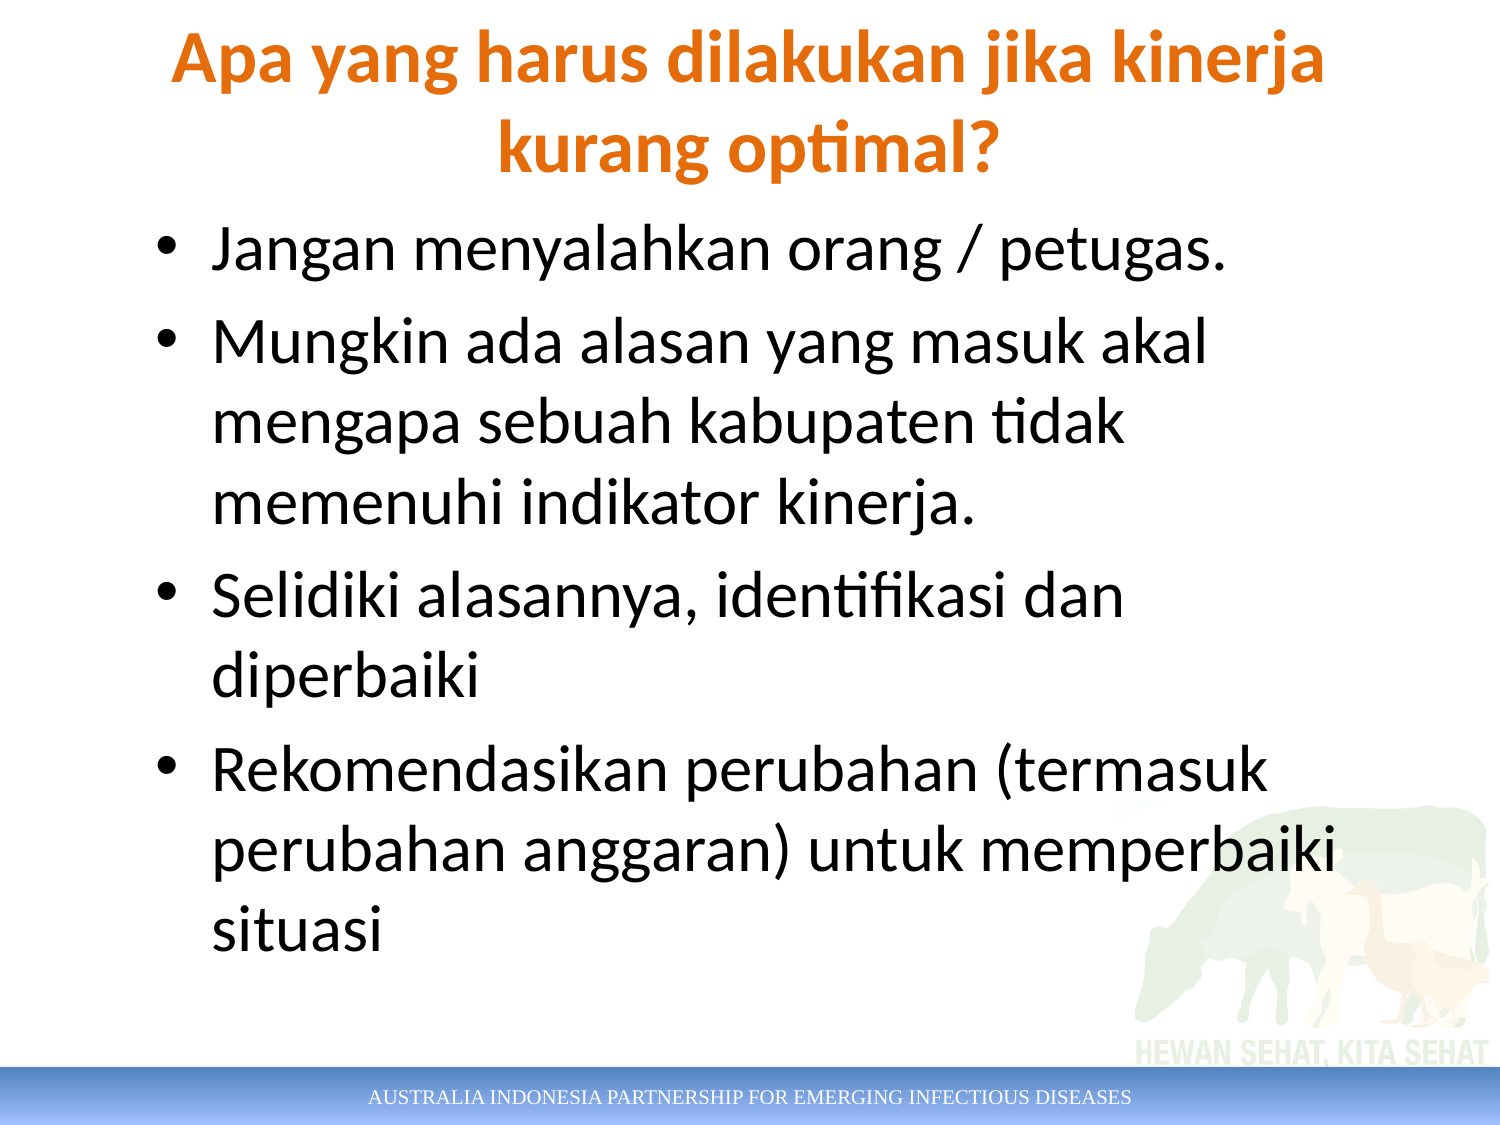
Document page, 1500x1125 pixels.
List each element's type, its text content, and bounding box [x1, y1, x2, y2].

title Apa yang harus dilakukan jika kinerja kurang optimal? [75, 45, 1425, 149]
list Jangan menyalahkan orang / petugas. Mungkin ada alasan yang masuk akal mengapa sebuah kabupaten tidak memenuhi indikator kinerja. Selidiki alasannya, identifikasi dan diperbaiki Rekomendasikan perubahan (termasuk perubahan anggaran) untuk memperbaiki situasi [75, 196, 1425, 1005]
